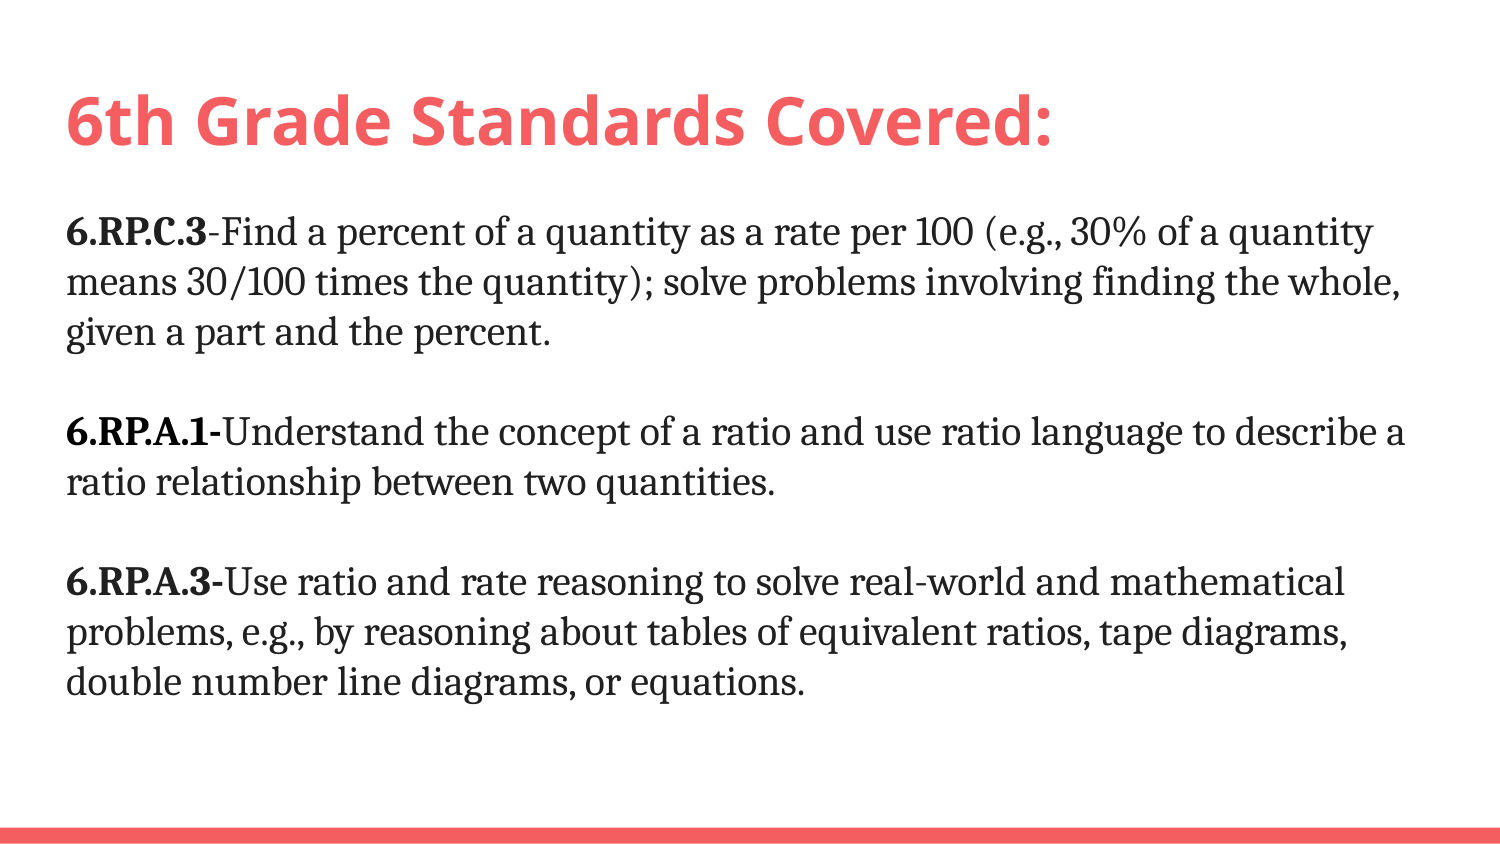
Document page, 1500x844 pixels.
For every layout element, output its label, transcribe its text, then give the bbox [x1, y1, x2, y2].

title 6th Grade Standards Covered: [51, 64, 1449, 167]
list 6.RP.C.3-Find a percent of a quantity as a rate per 100 (e.g., 30% of a quantity means 30/100 times the quantity); solve problems involving finding the whole, given a part and the percent. 6.RP.A.1-Understand the concept of a ratio and use ratio language to describe a ratio relationship between two quantities. 6.RP.A.3-Use ratio and rate reasoning to solve real-world and mathematical problems, e.g., by reasoning about tables of equivalent ratios, tape diagrams, double number line diagrams, or equations. [51, 189, 1449, 750]
